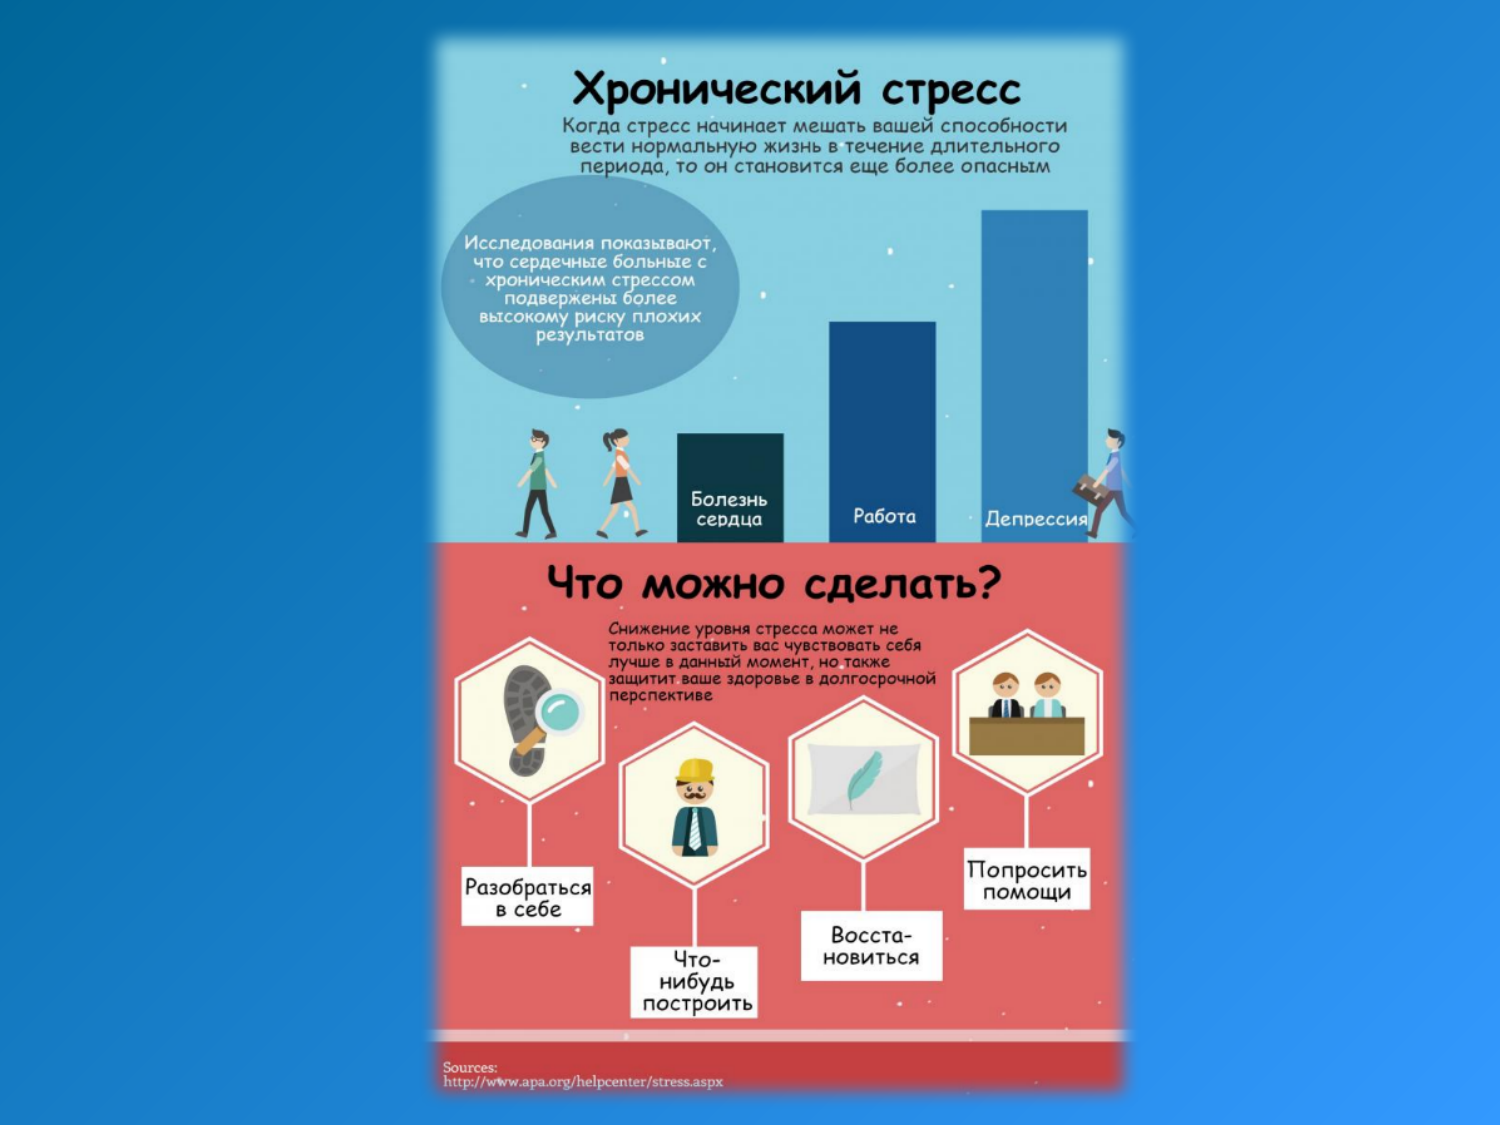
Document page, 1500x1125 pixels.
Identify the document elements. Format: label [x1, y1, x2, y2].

picture [418, 21, 1141, 1109]
